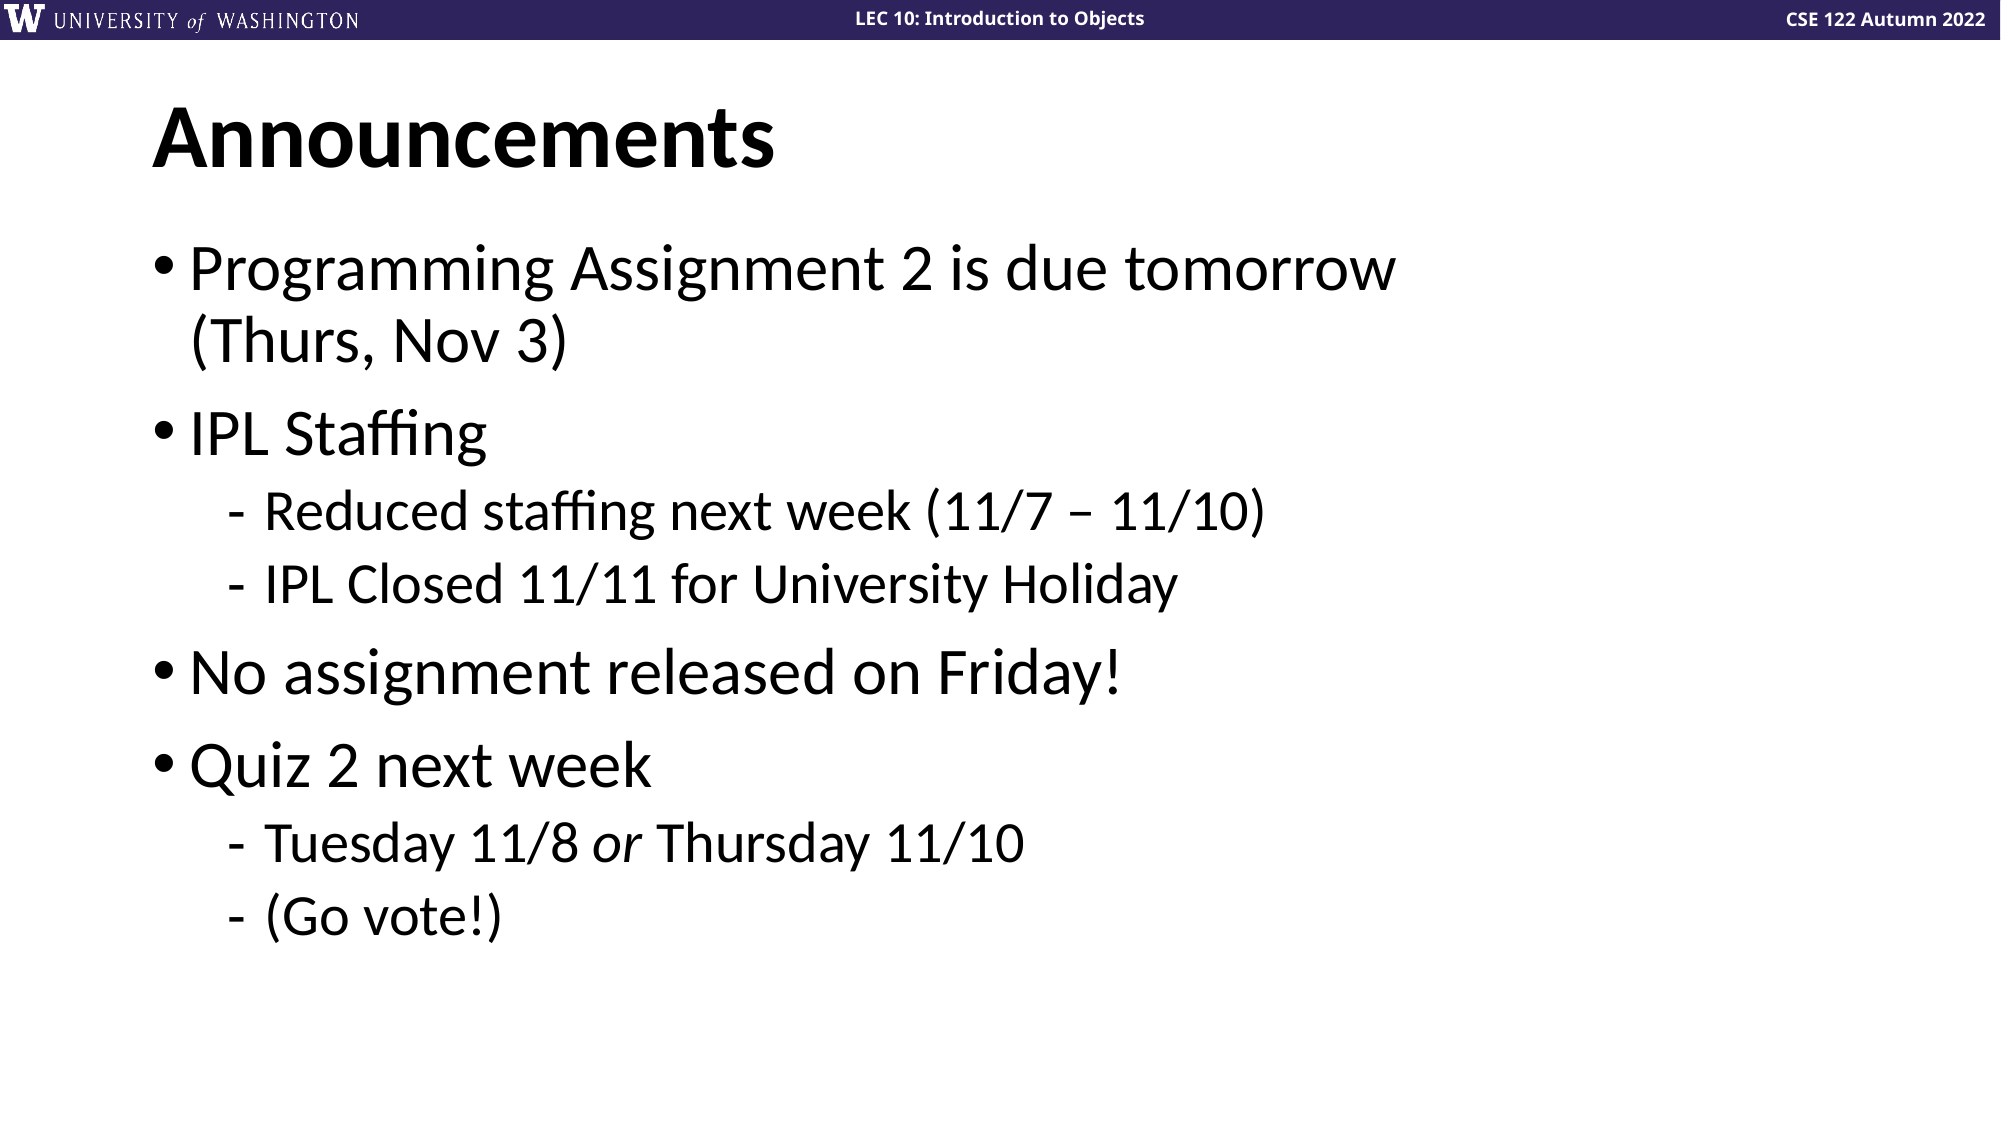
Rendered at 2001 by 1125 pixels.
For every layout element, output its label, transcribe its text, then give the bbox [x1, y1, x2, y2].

list Programming Assignment 2 is due tomorrow (Thurs, Nov 3) IPL Staffing Reduced staffing next week (11/7 – 11/10) IPL Closed 11/11 for University Holiday No assignment released on Friday! Quiz 2 next week Tuesday 11/8 or Thursday 11/10 (Go vote!) [137, 224, 1863, 1014]
picture [4, 4, 358, 33]
title Announcements [137, 74, 1863, 200]
